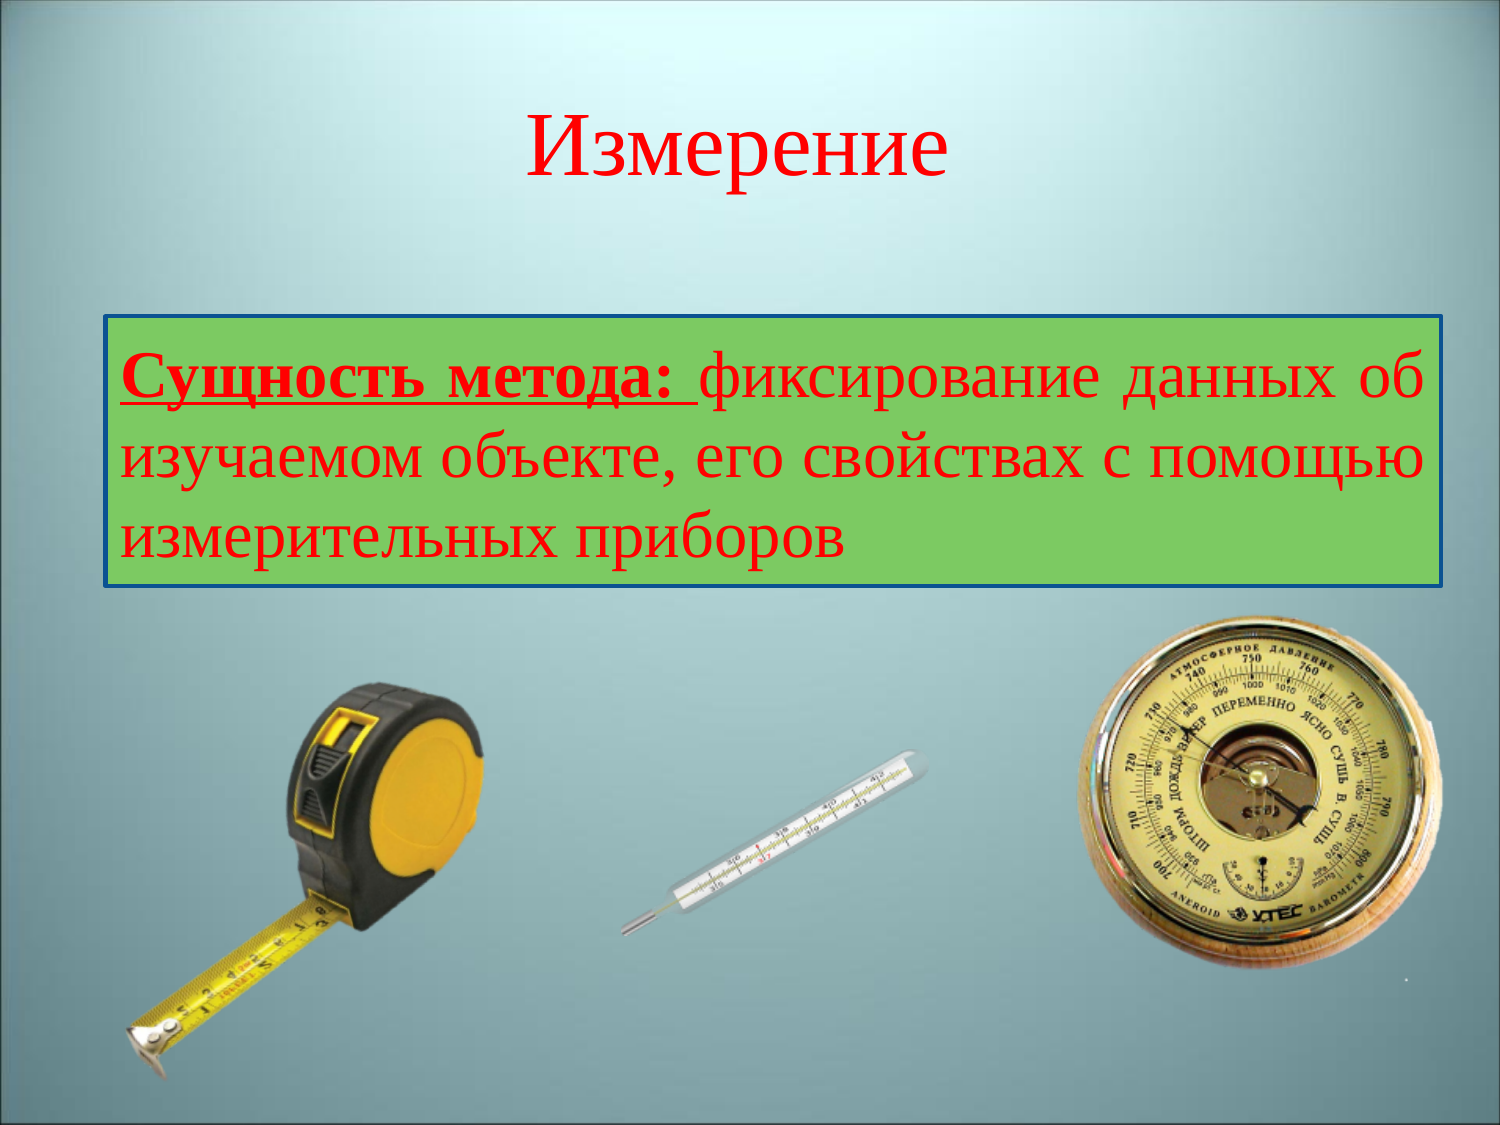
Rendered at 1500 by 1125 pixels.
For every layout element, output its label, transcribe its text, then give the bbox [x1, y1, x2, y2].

text_box Сущность метода: фиксирование данных об изучаемом объекте, его свойствах с помощью измерительных приборов [103, 314, 1443, 588]
picture [0, 0, 1500, 1125]
title Измерение [75, 45, 1425, 233]
